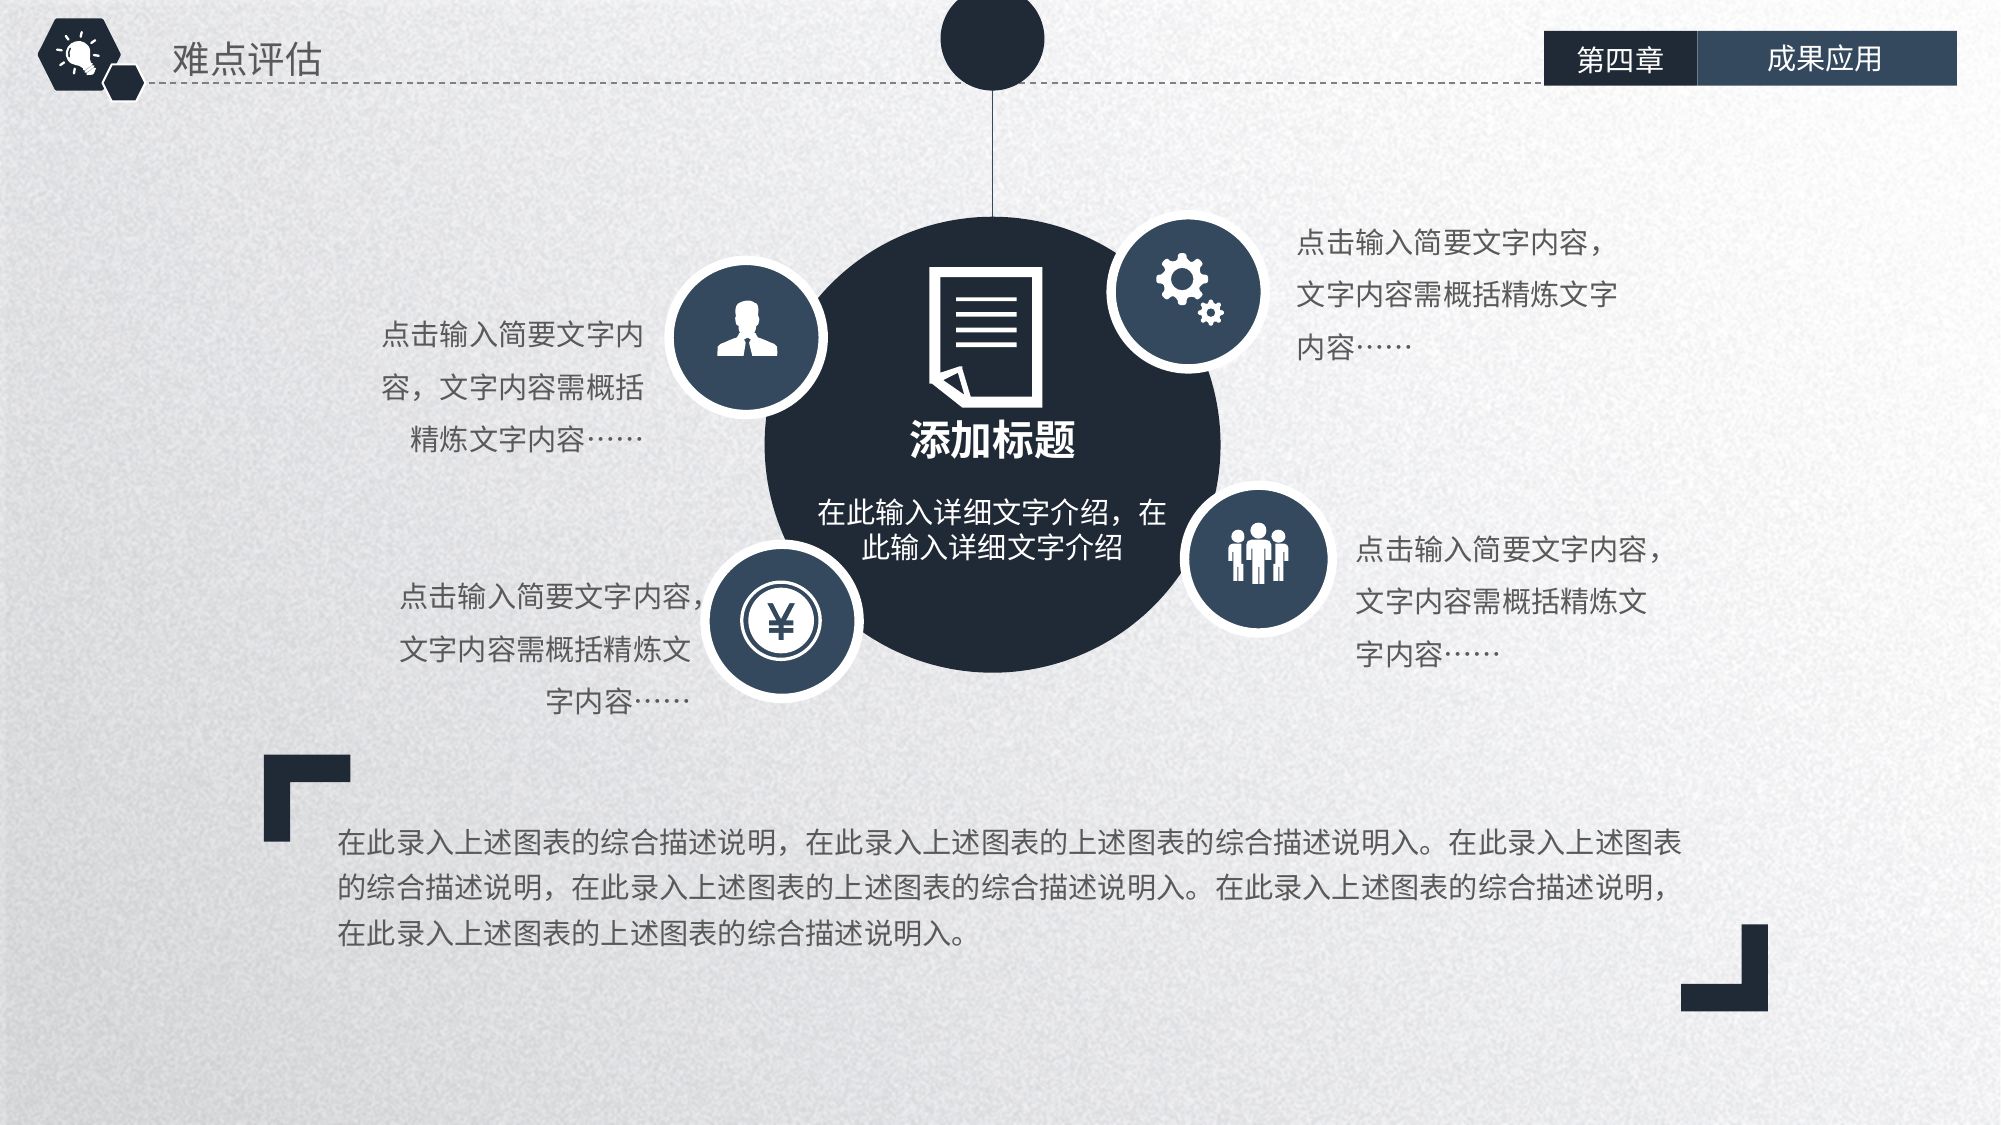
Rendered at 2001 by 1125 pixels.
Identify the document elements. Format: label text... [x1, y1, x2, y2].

picture [0, 0, 2001, 1125]
text_box [1542, 29, 1695, 82]
text_box [1681, 924, 1768, 1012]
text_box [938, 0, 1047, 82]
text_box 点击输入简要文字内容，文字内容需概括精炼文字内容…… [1282, 199, 1650, 372]
text_box [64, 34, 70, 41]
text_box 成果应用 [1695, 34, 1956, 82]
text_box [704, 543, 860, 699]
text_box 难点评估 [161, 30, 469, 82]
text_box [37, 18, 121, 91]
text_box [1544, 83, 1695, 88]
text_box [100, 62, 148, 104]
text_box 点击输入简要文字内容，文字内容需概括精炼文字内容…… [374, 553, 707, 726]
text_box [1184, 484, 1333, 634]
text_box [65, 41, 97, 76]
text_box 第四章 [1544, 36, 1698, 83]
text_box 点击输入简要文字内容，文字内容需概括精炼文字内容…… [1341, 506, 1674, 679]
text_box [1695, 29, 1959, 88]
text_box [59, 61, 66, 67]
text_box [668, 260, 824, 415]
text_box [1110, 214, 1266, 370]
text_box 在此录入上述图表的综合描述说明，在此录入上述图表的上述图表的综合描述说明入。在此录入上述图表的综合描述说明，在此录入上述图表的上述图表的综合描述说明入。在此录入上述图表的综合描述说明，在此录入上述图表的上述图表的综合描述说明入。 [322, 806, 1725, 958]
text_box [764, 216, 1221, 673]
text_box [263, 754, 351, 842]
text_box 点击输入简要文字内容，文字内容需概括精炼文字内容…… [337, 291, 660, 464]
